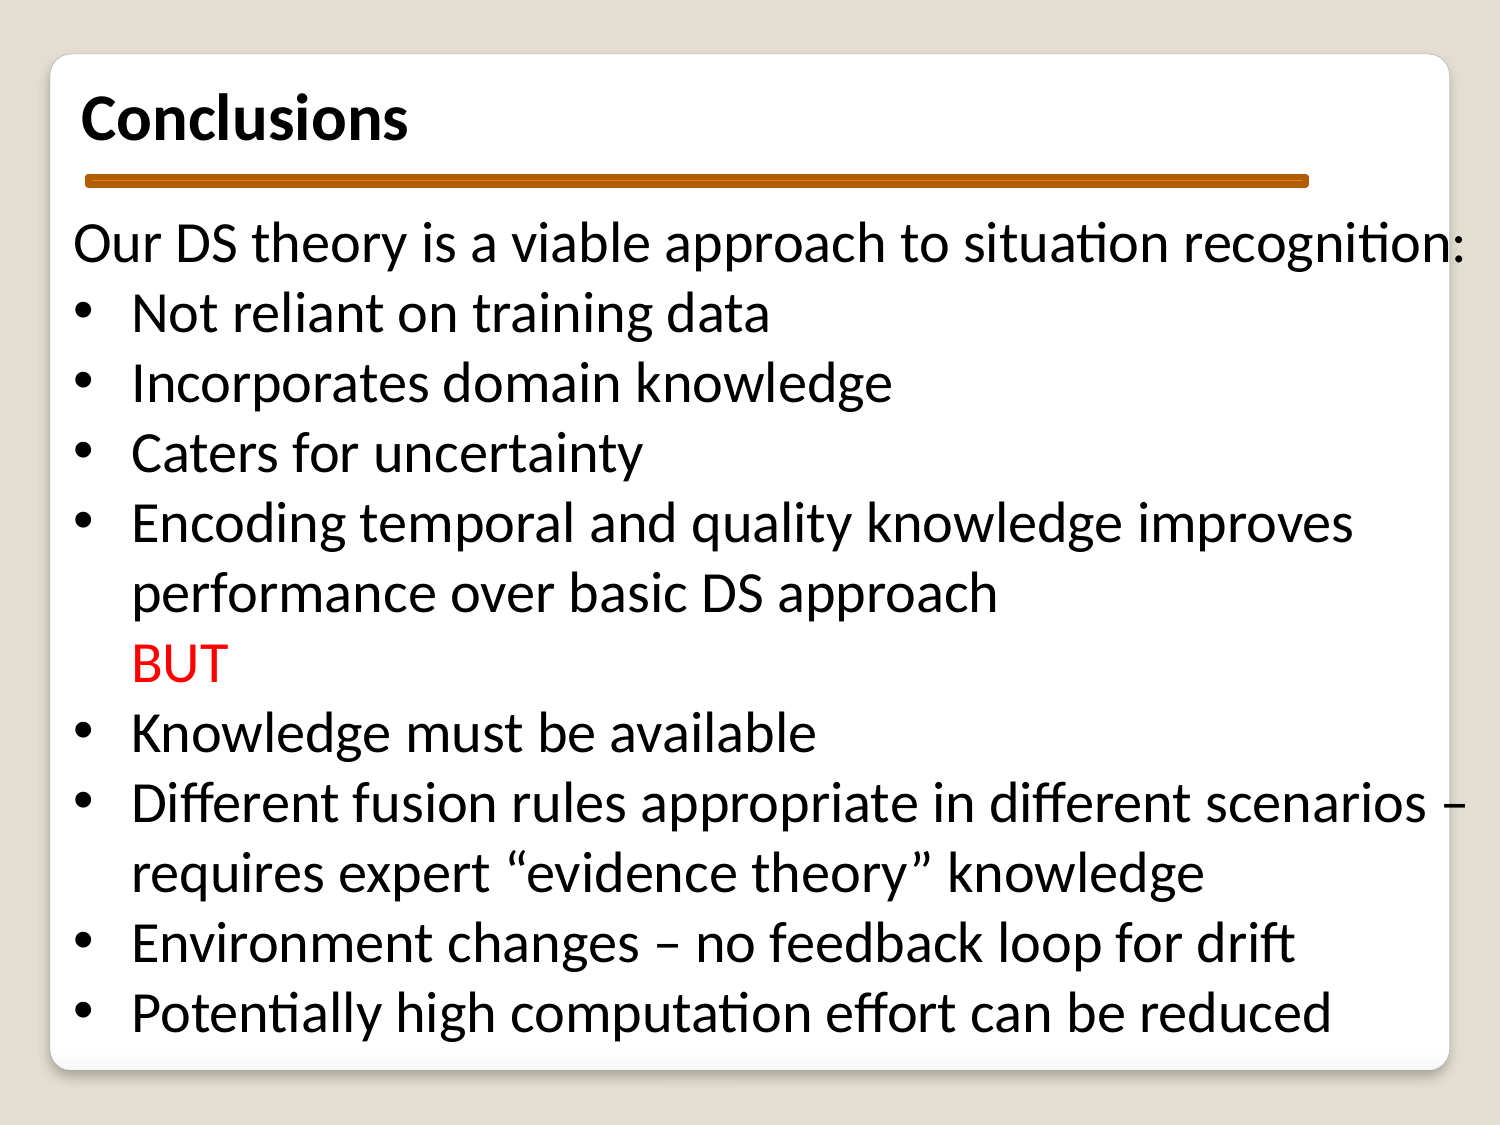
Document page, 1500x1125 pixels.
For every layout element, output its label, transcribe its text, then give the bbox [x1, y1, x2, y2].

text_box Conclusions [66, 66, 426, 161]
text_box [85, 174, 1309, 188]
text_box Our DS theory is a viable approach to situation recognition: Not reliant on training data Incorporates domain knowledge Caters for uncertainty Encoding temporal and quality knowledge improves performance over basic DS approach BUT Knowledge must be available Different fusion rules appropriate in different scenarios – requires expert “evidence theory” knowledge Environment changes – no feedback loop for drift Potentially high computation effort can be reduced [58, 107, 1489, 1125]
